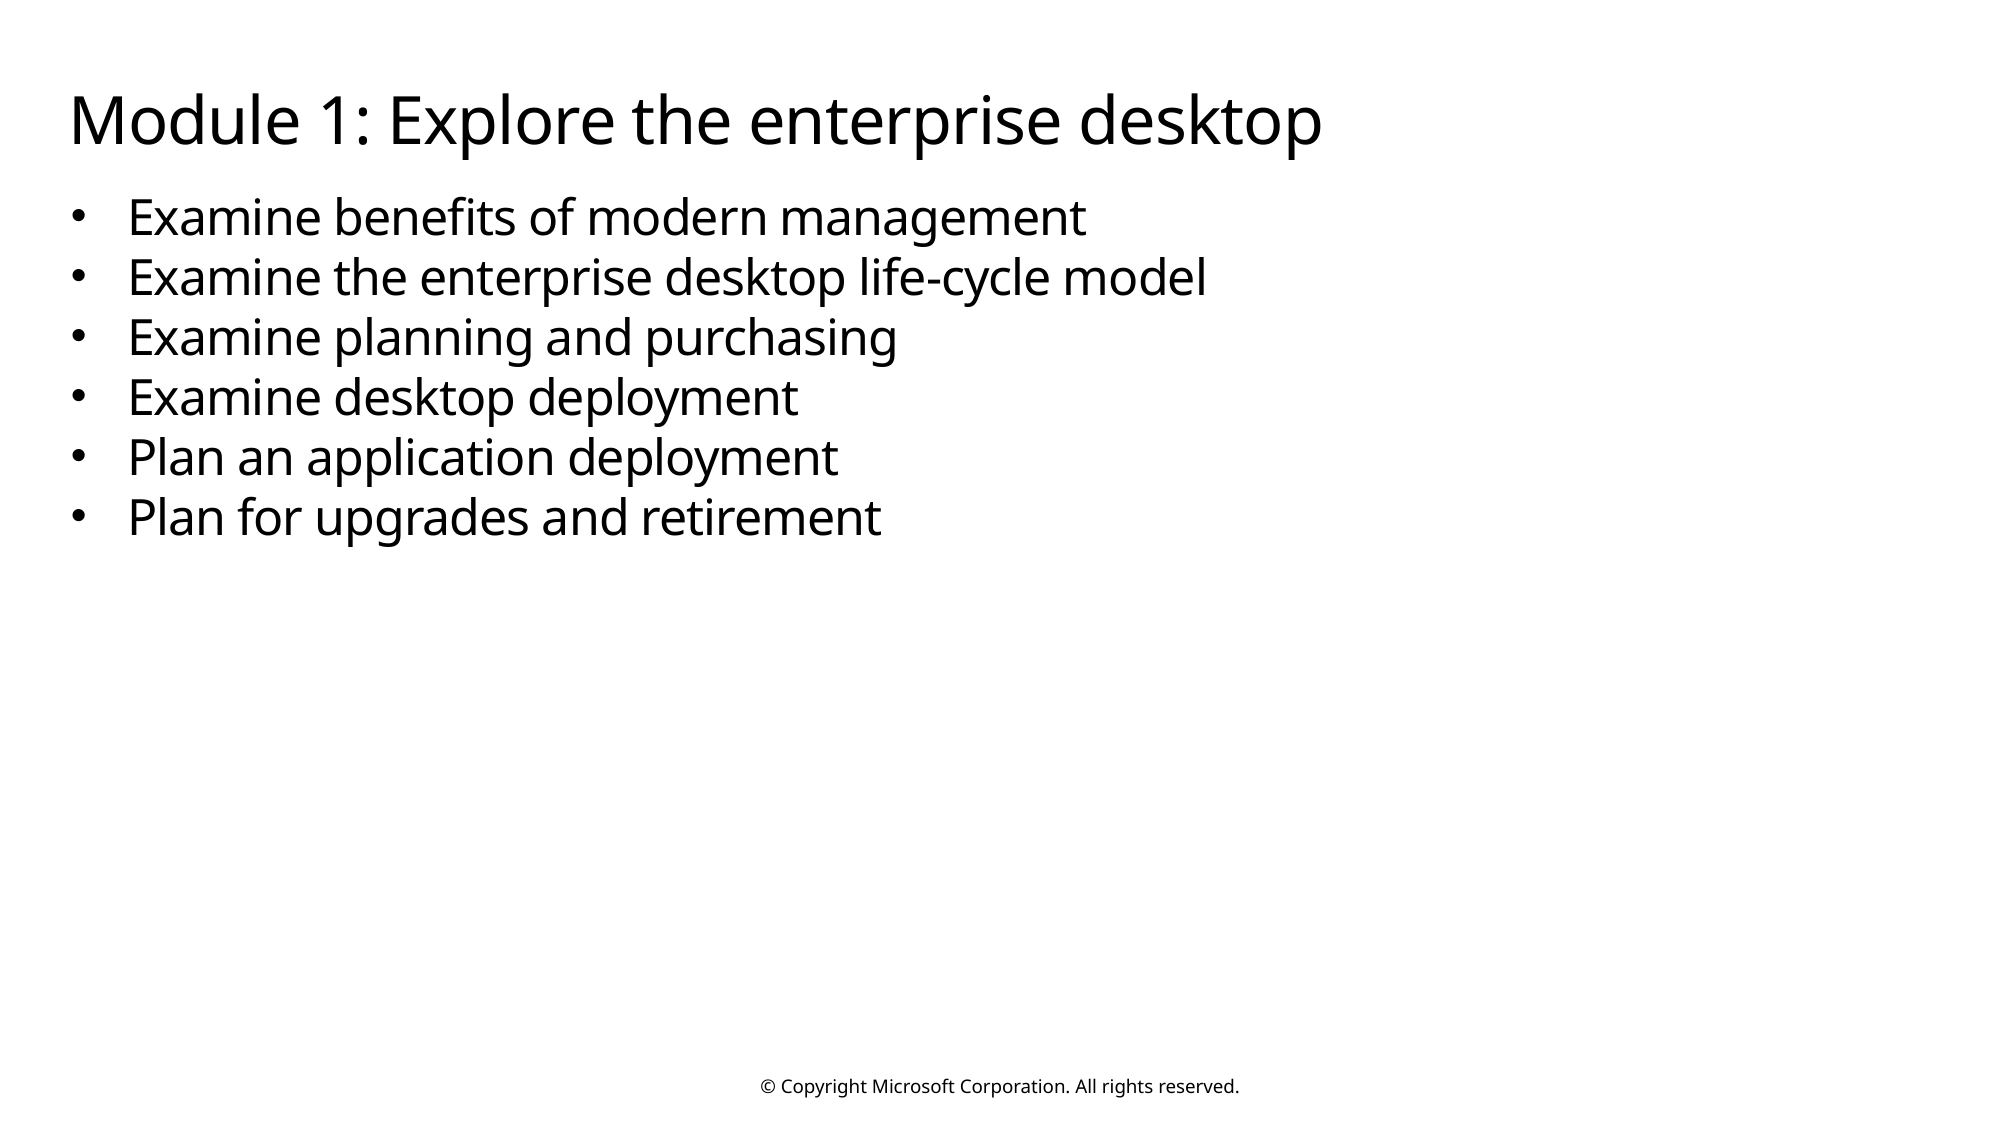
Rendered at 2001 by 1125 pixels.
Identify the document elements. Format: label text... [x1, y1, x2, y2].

list Examine benefits of modern management Examine the enterprise desktop life-cycle model Examine planning and purchasing Examine desktop deployment Plan an application deployment Plan for upgrades and retirement [70, 177, 1932, 799]
title Module 1: Explore the enterprise desktop [68, 72, 1930, 178]
